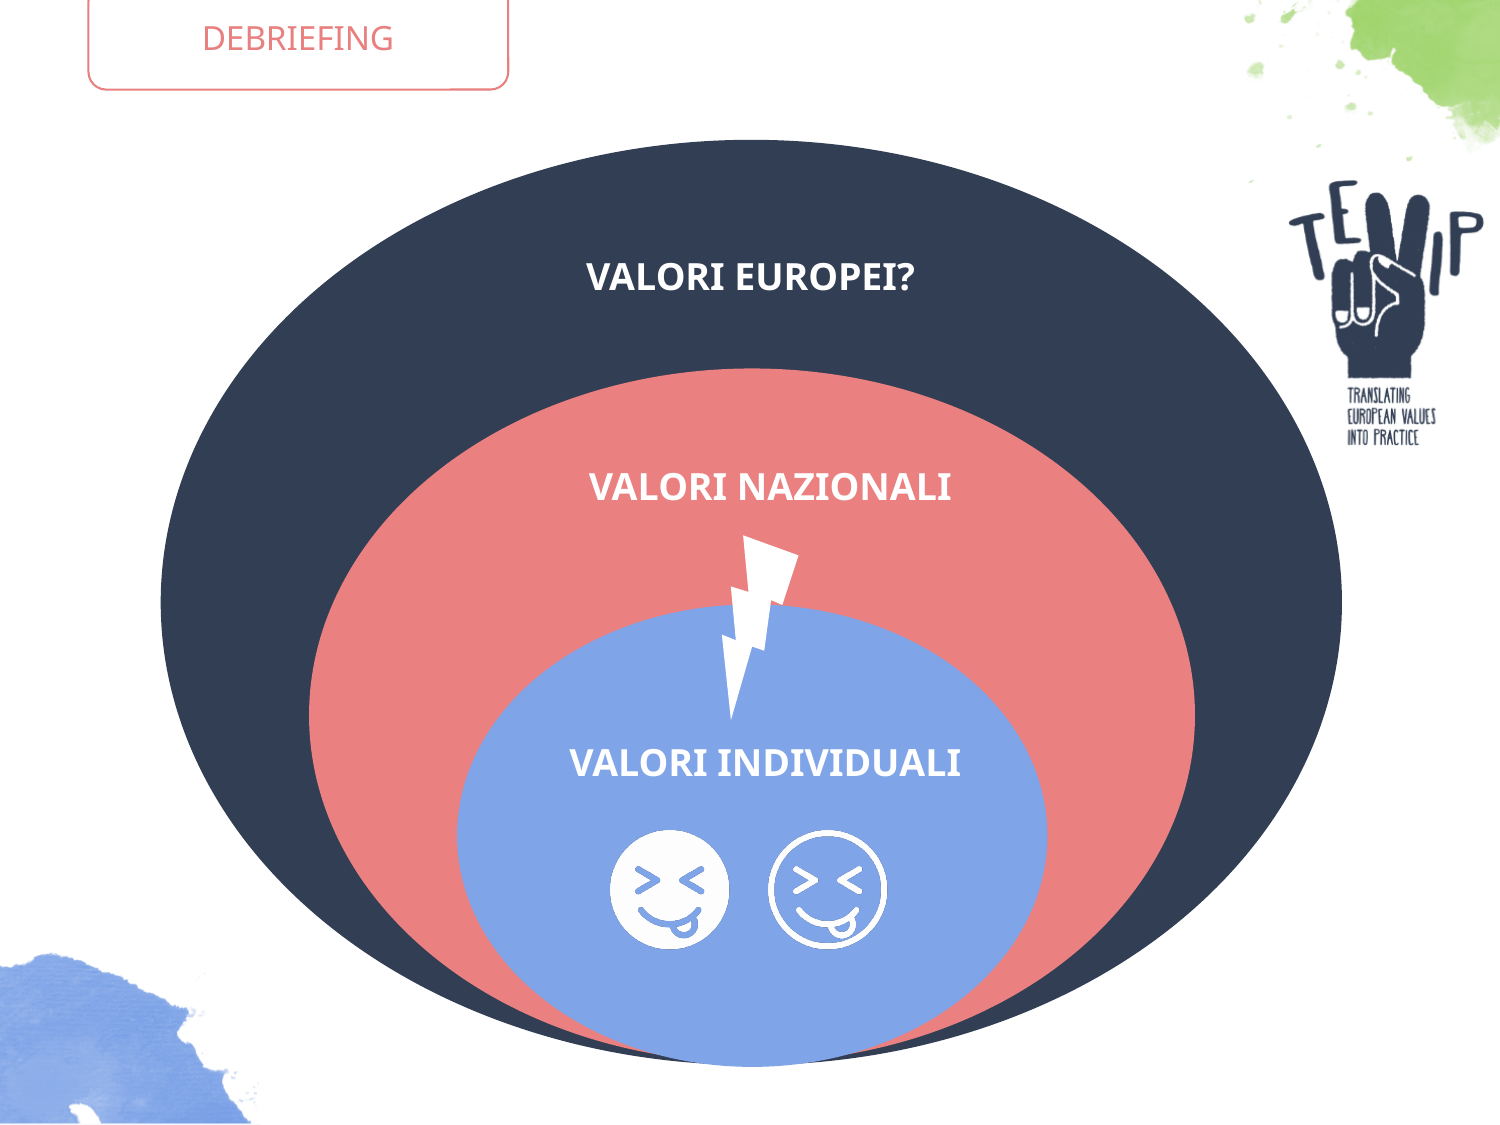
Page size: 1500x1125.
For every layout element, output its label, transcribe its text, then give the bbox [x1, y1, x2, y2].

text_box VALORI NAZIONALI [532, 455, 1008, 516]
text_box VALORI EUROPEI? [517, 245, 984, 306]
picture [0, 946, 261, 1125]
text_box DEBRIEFING [88, 0, 509, 90]
text_box VALORI INDIVIDUALI [511, 731, 1020, 792]
text_box [457, 604, 1048, 1067]
picture [594, 814, 745, 965]
text_box [160, 139, 1342, 1063]
text_box [309, 368, 1195, 1053]
picture [752, 814, 903, 965]
text_box [721, 535, 799, 721]
picture [1213, 0, 1500, 463]
